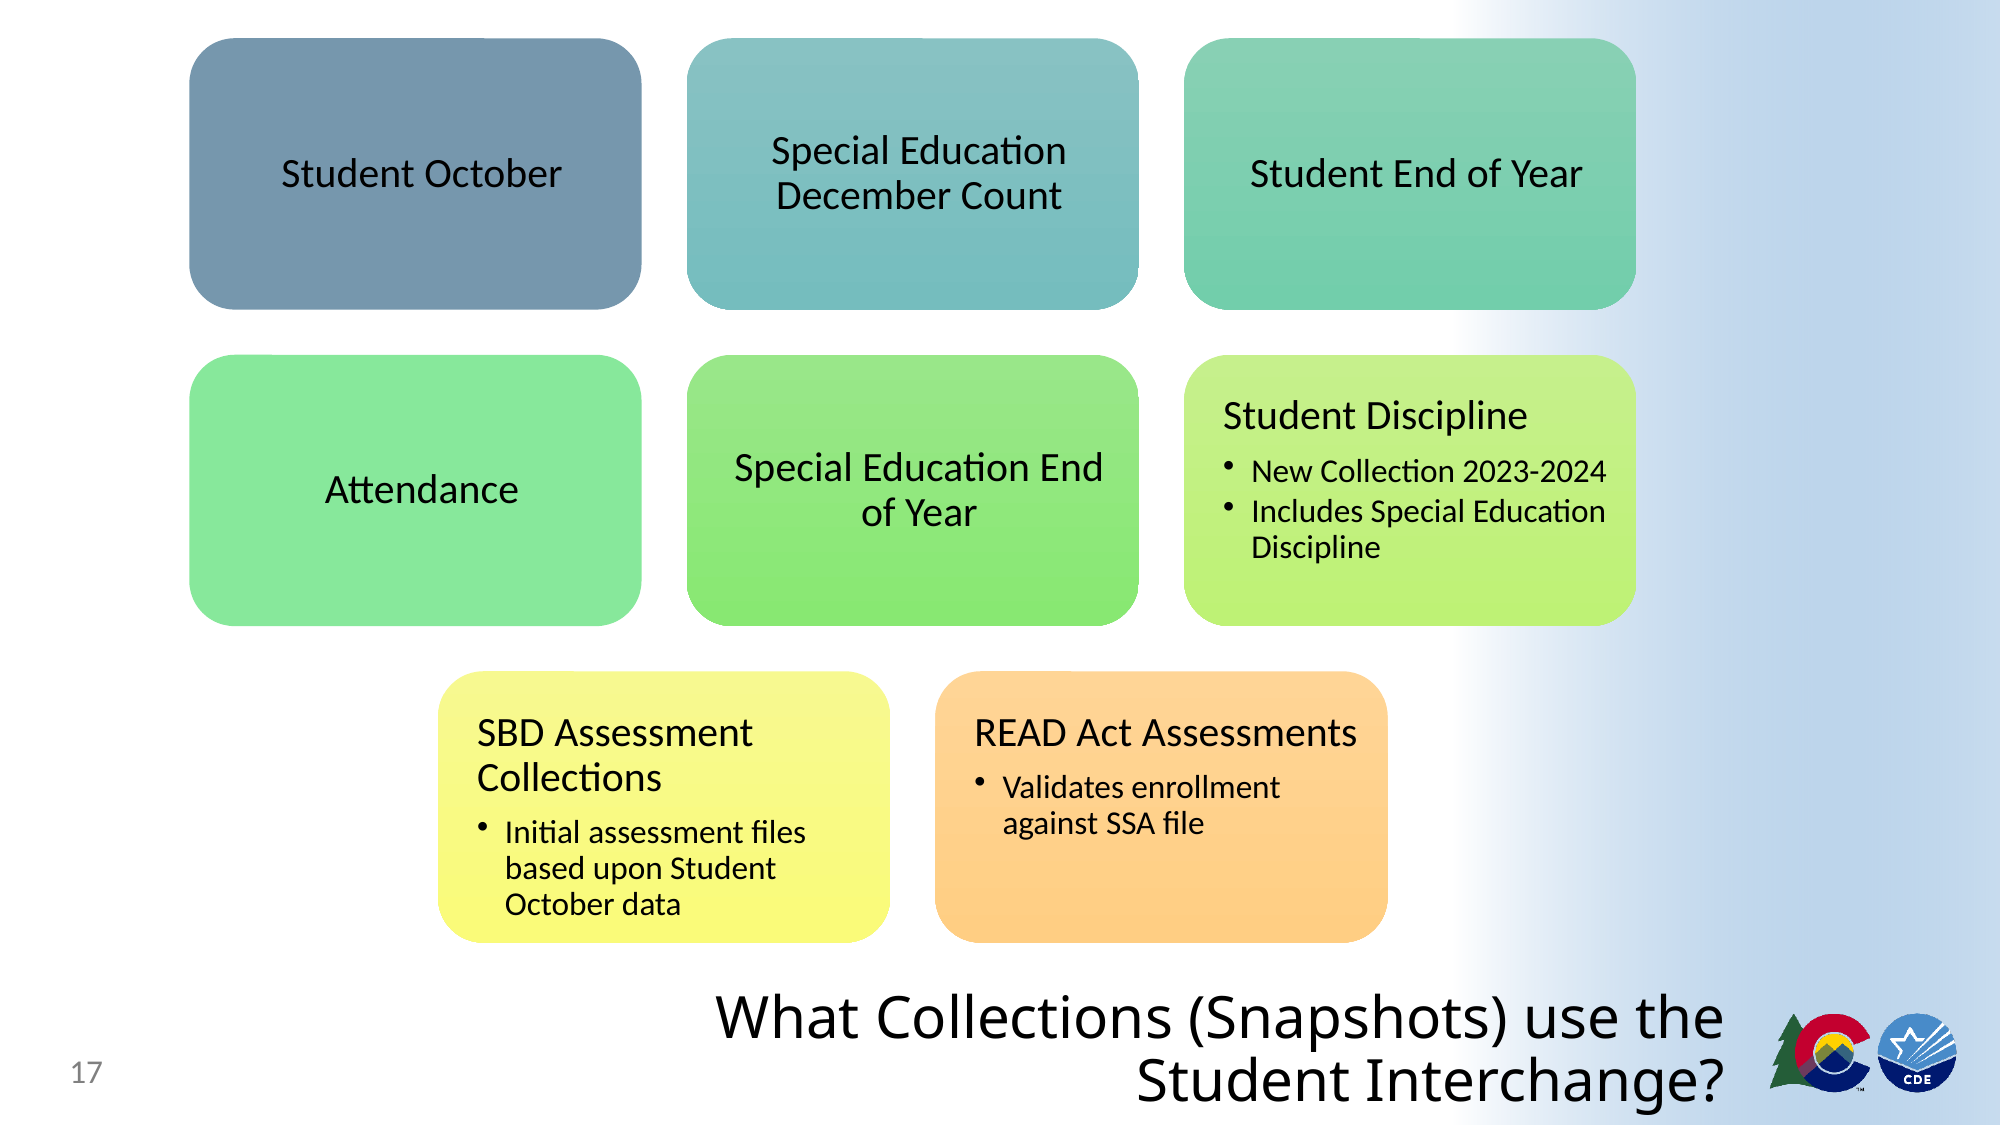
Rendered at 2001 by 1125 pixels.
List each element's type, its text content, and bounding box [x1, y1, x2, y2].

title What Collections (Snapshots) use the Student Interchange? [639, 966, 1725, 1115]
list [37, 37, 1789, 944]
picture [1768, 1012, 1957, 1093]
slide_number 17 [54, 1042, 505, 1103]
